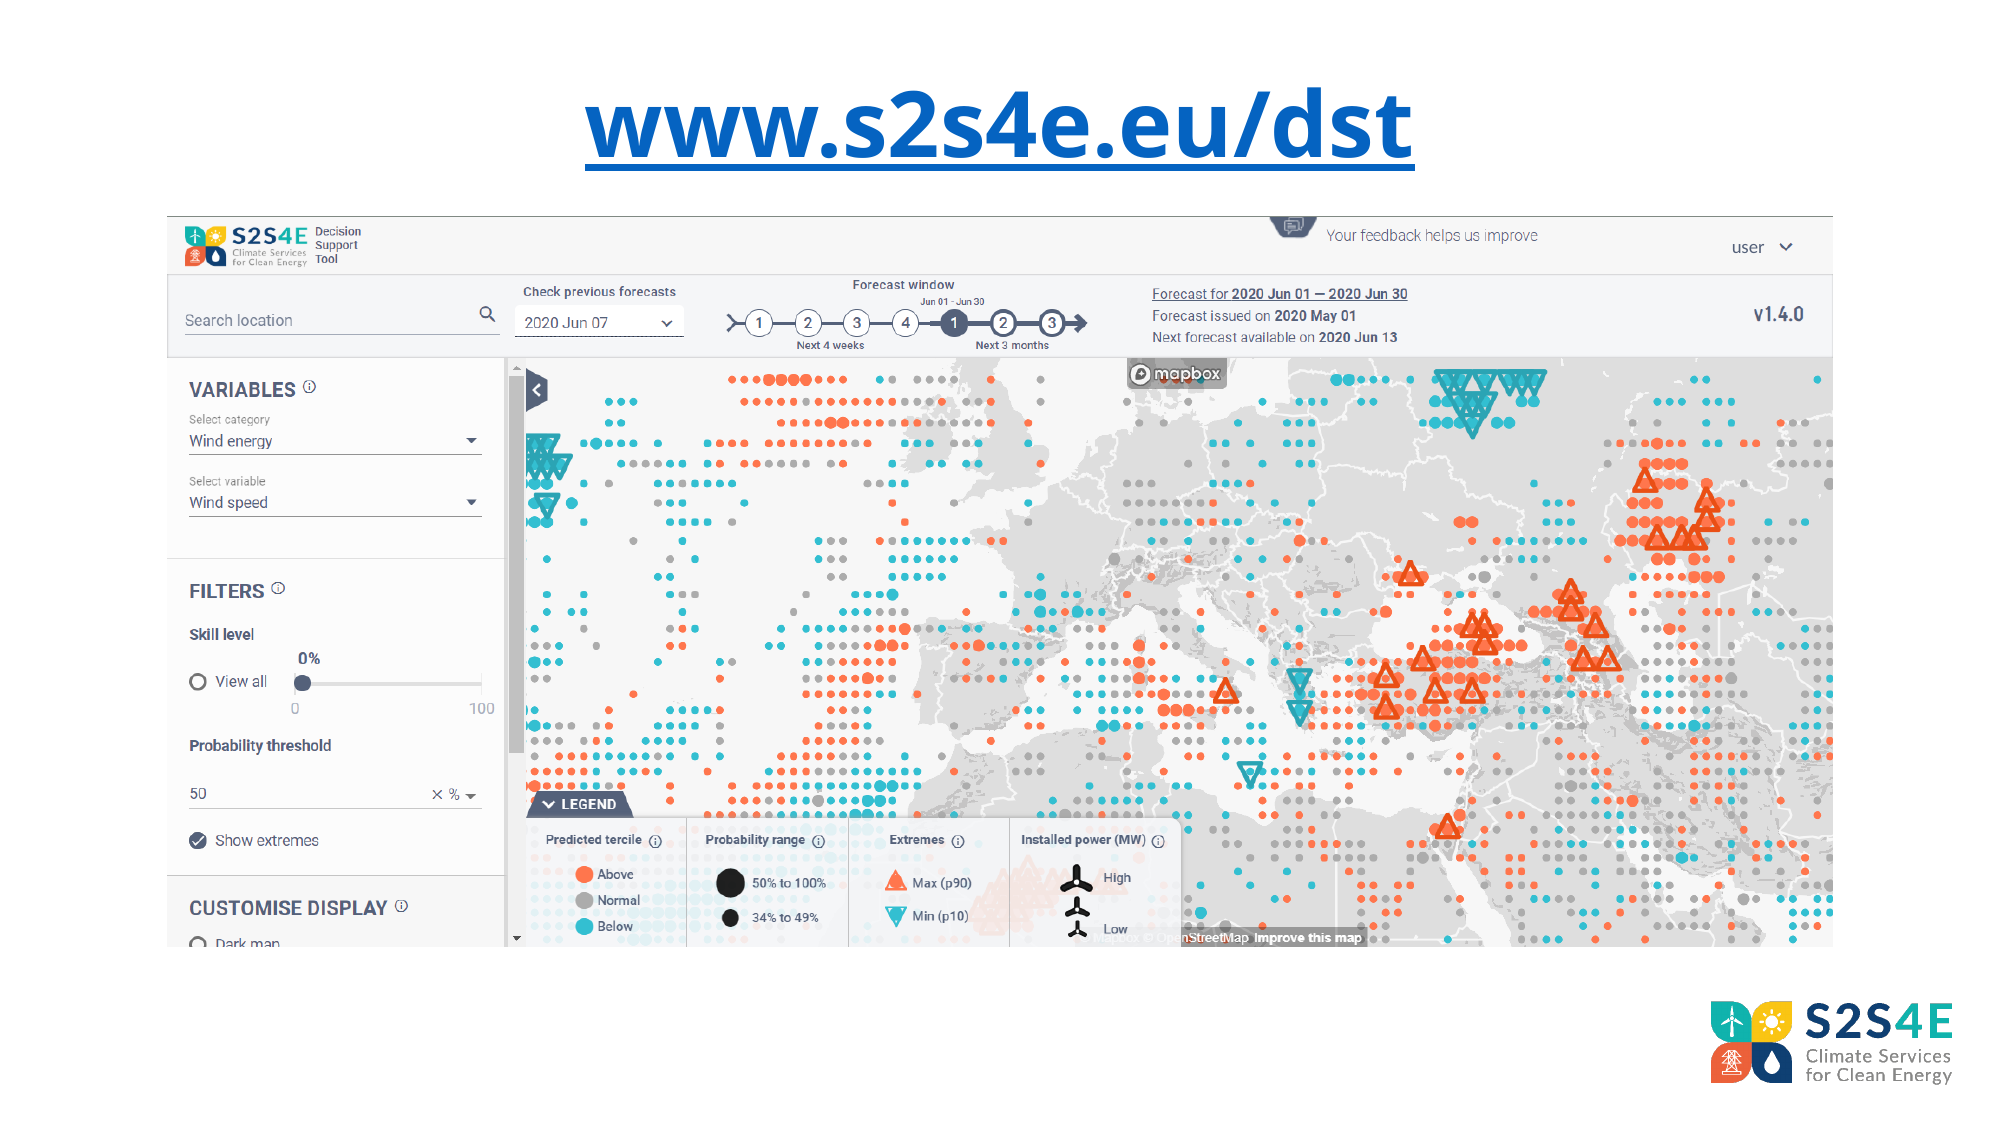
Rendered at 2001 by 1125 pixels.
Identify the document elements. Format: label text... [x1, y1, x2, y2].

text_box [167, 216, 1833, 947]
picture [1711, 997, 1957, 1086]
title www.s2s4e.eu/dst [151, 59, 1849, 195]
